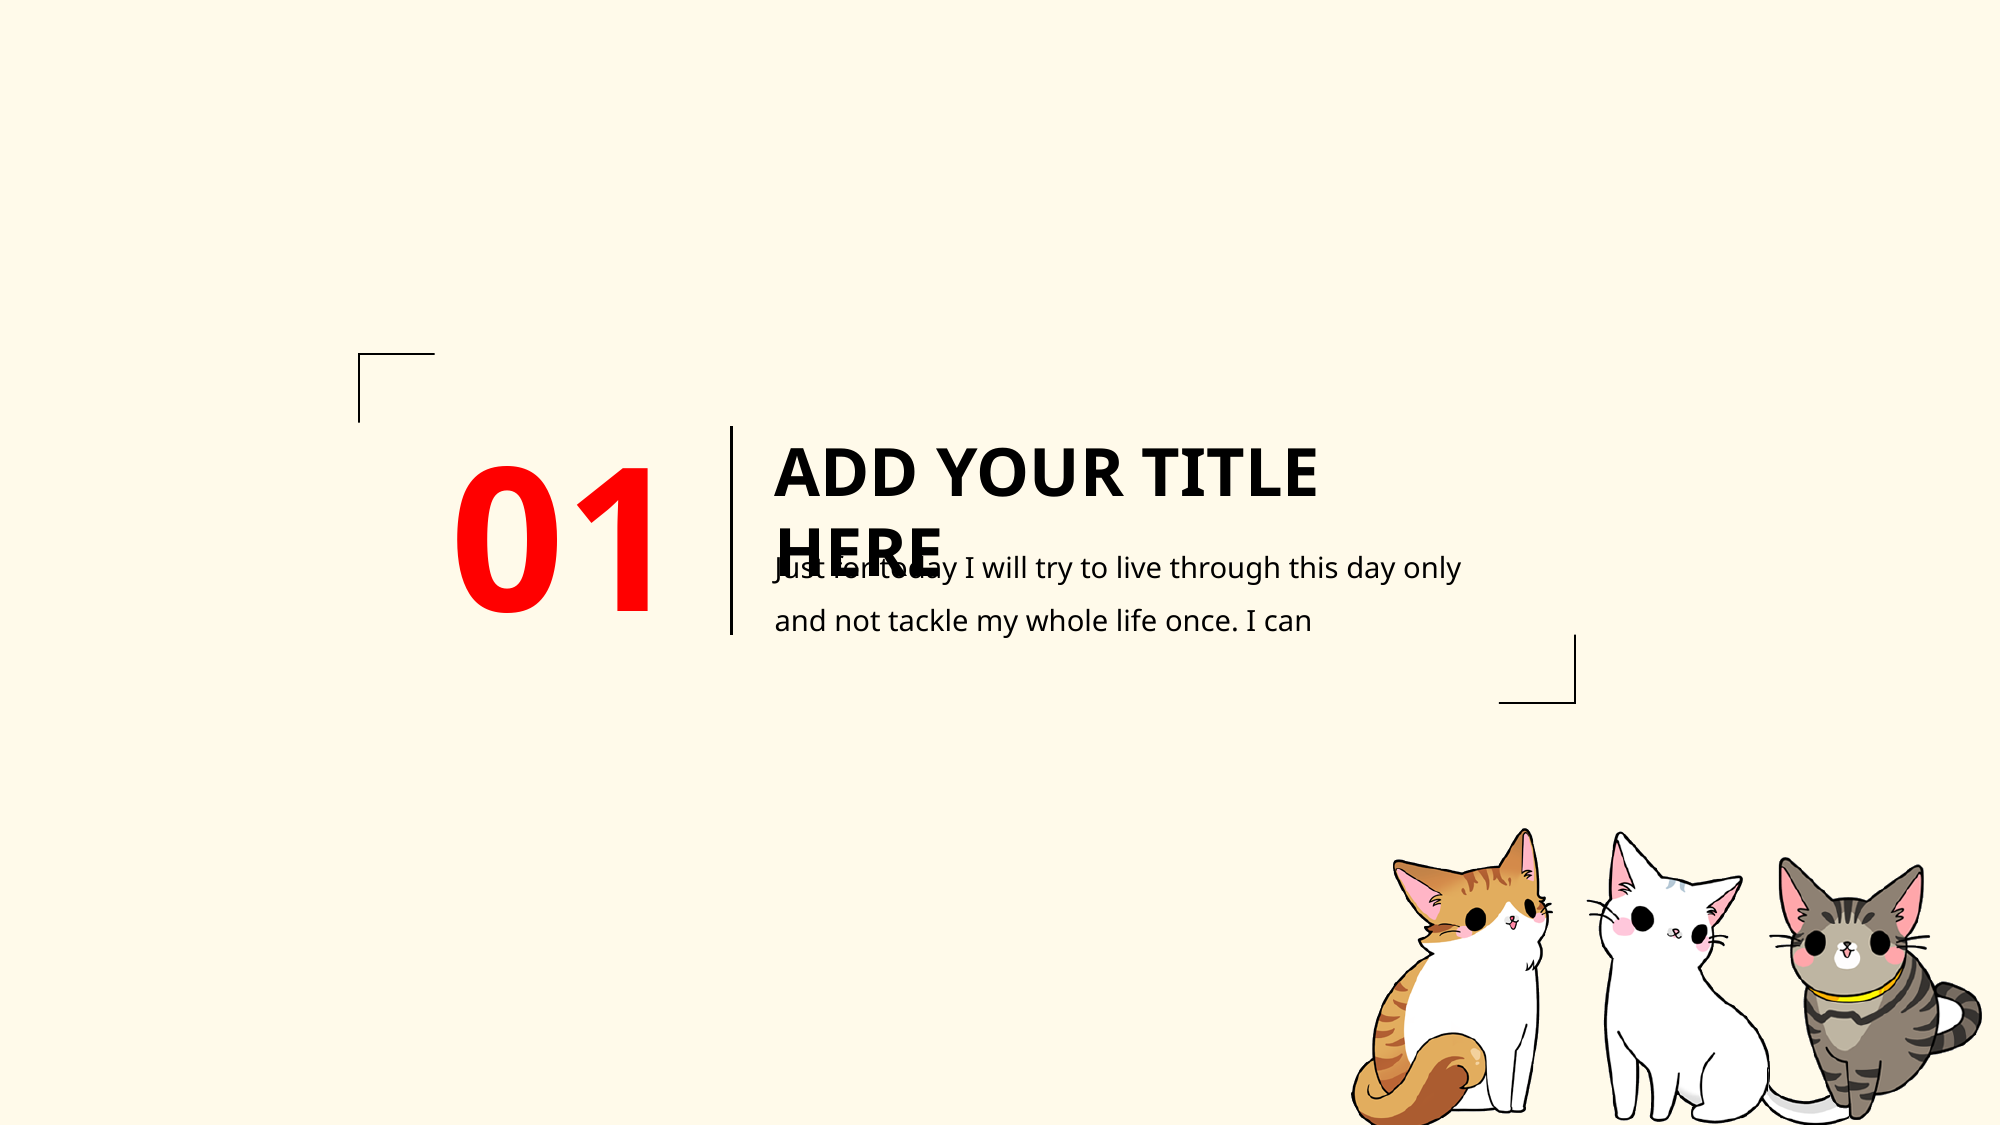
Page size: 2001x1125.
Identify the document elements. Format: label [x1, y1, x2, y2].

text_box [358, 354, 1575, 704]
picture [1347, 823, 1558, 1125]
picture [1579, 822, 2000, 1125]
